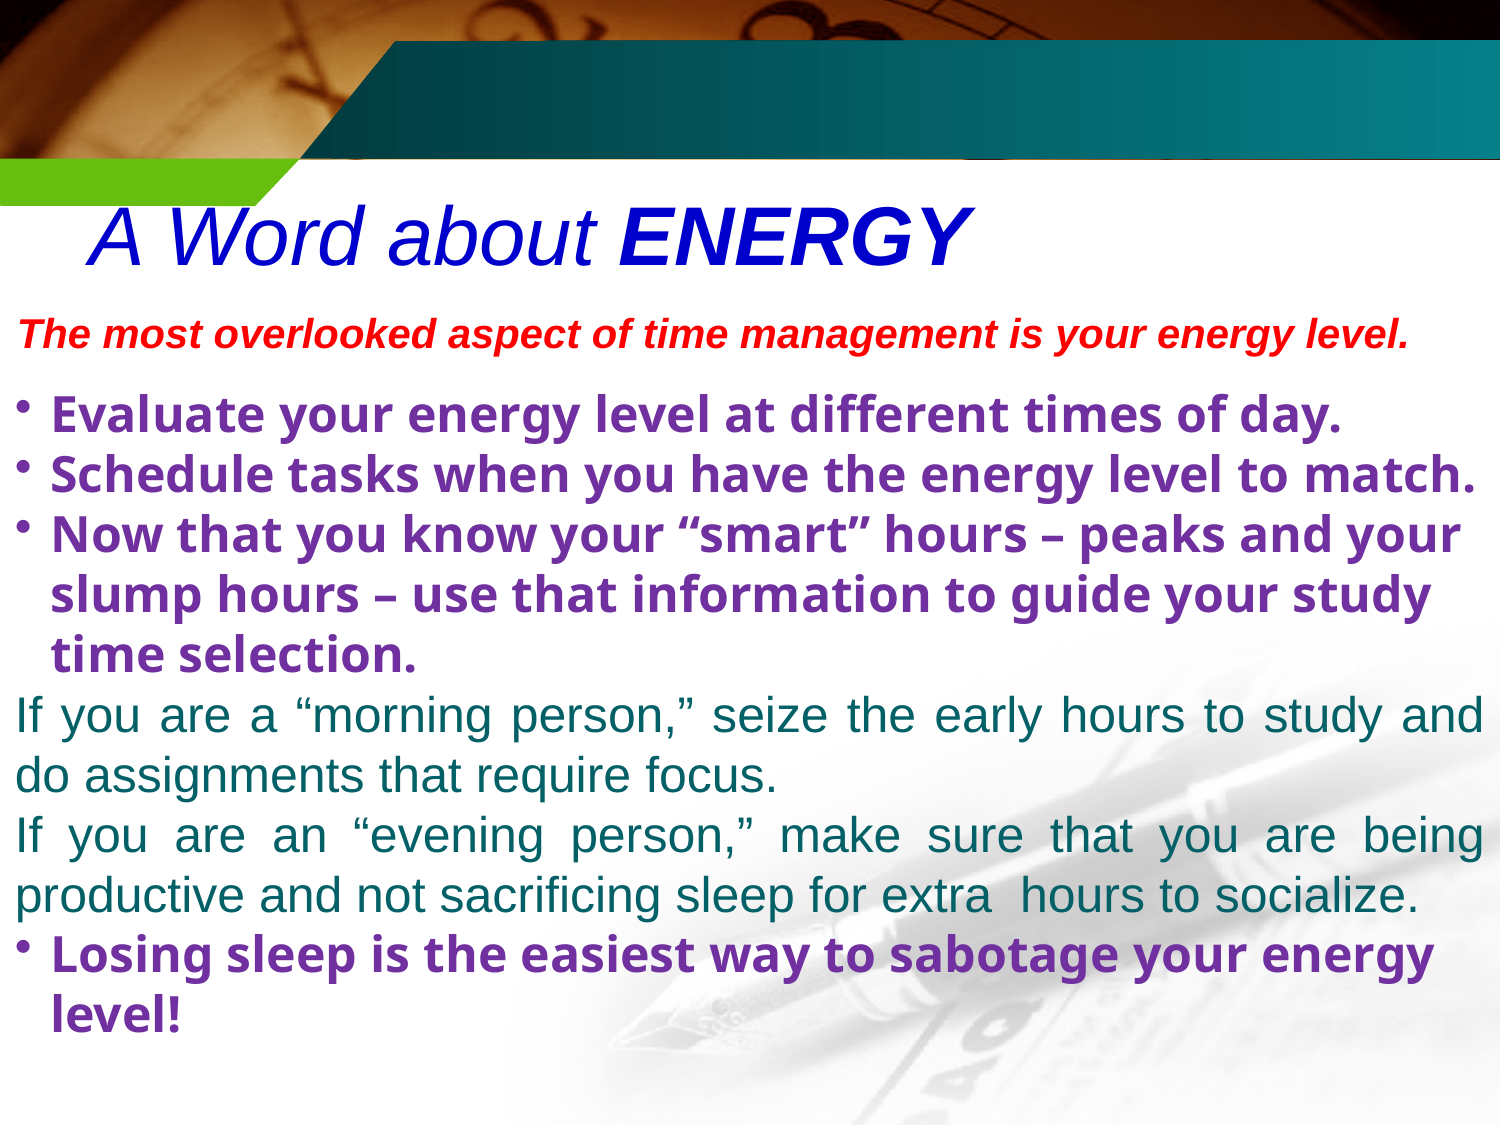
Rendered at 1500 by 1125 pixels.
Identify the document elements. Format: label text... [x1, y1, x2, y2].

text_box Evaluate your energy level at different times of day. Schedule tasks when you have the energy level to match. Now that you know your “smart” hours – peaks and your slump hours – use that information to guide your study time selection. If you are a “morning person,” seize the early hours to study and do assignments that require focus. If you are an “evening person,” make sure that you are being productive and not sacrificing sleep for extra hours to socialize. Losing sleep is the easiest way to sabotage your energy level! [0, 374, 1500, 1125]
text_box The most overlooked aspect of time management is your energy level. [0, 299, 1450, 374]
text_box A Word about ENERGY [74, 174, 1425, 299]
picture [0, 0, 1500, 158]
